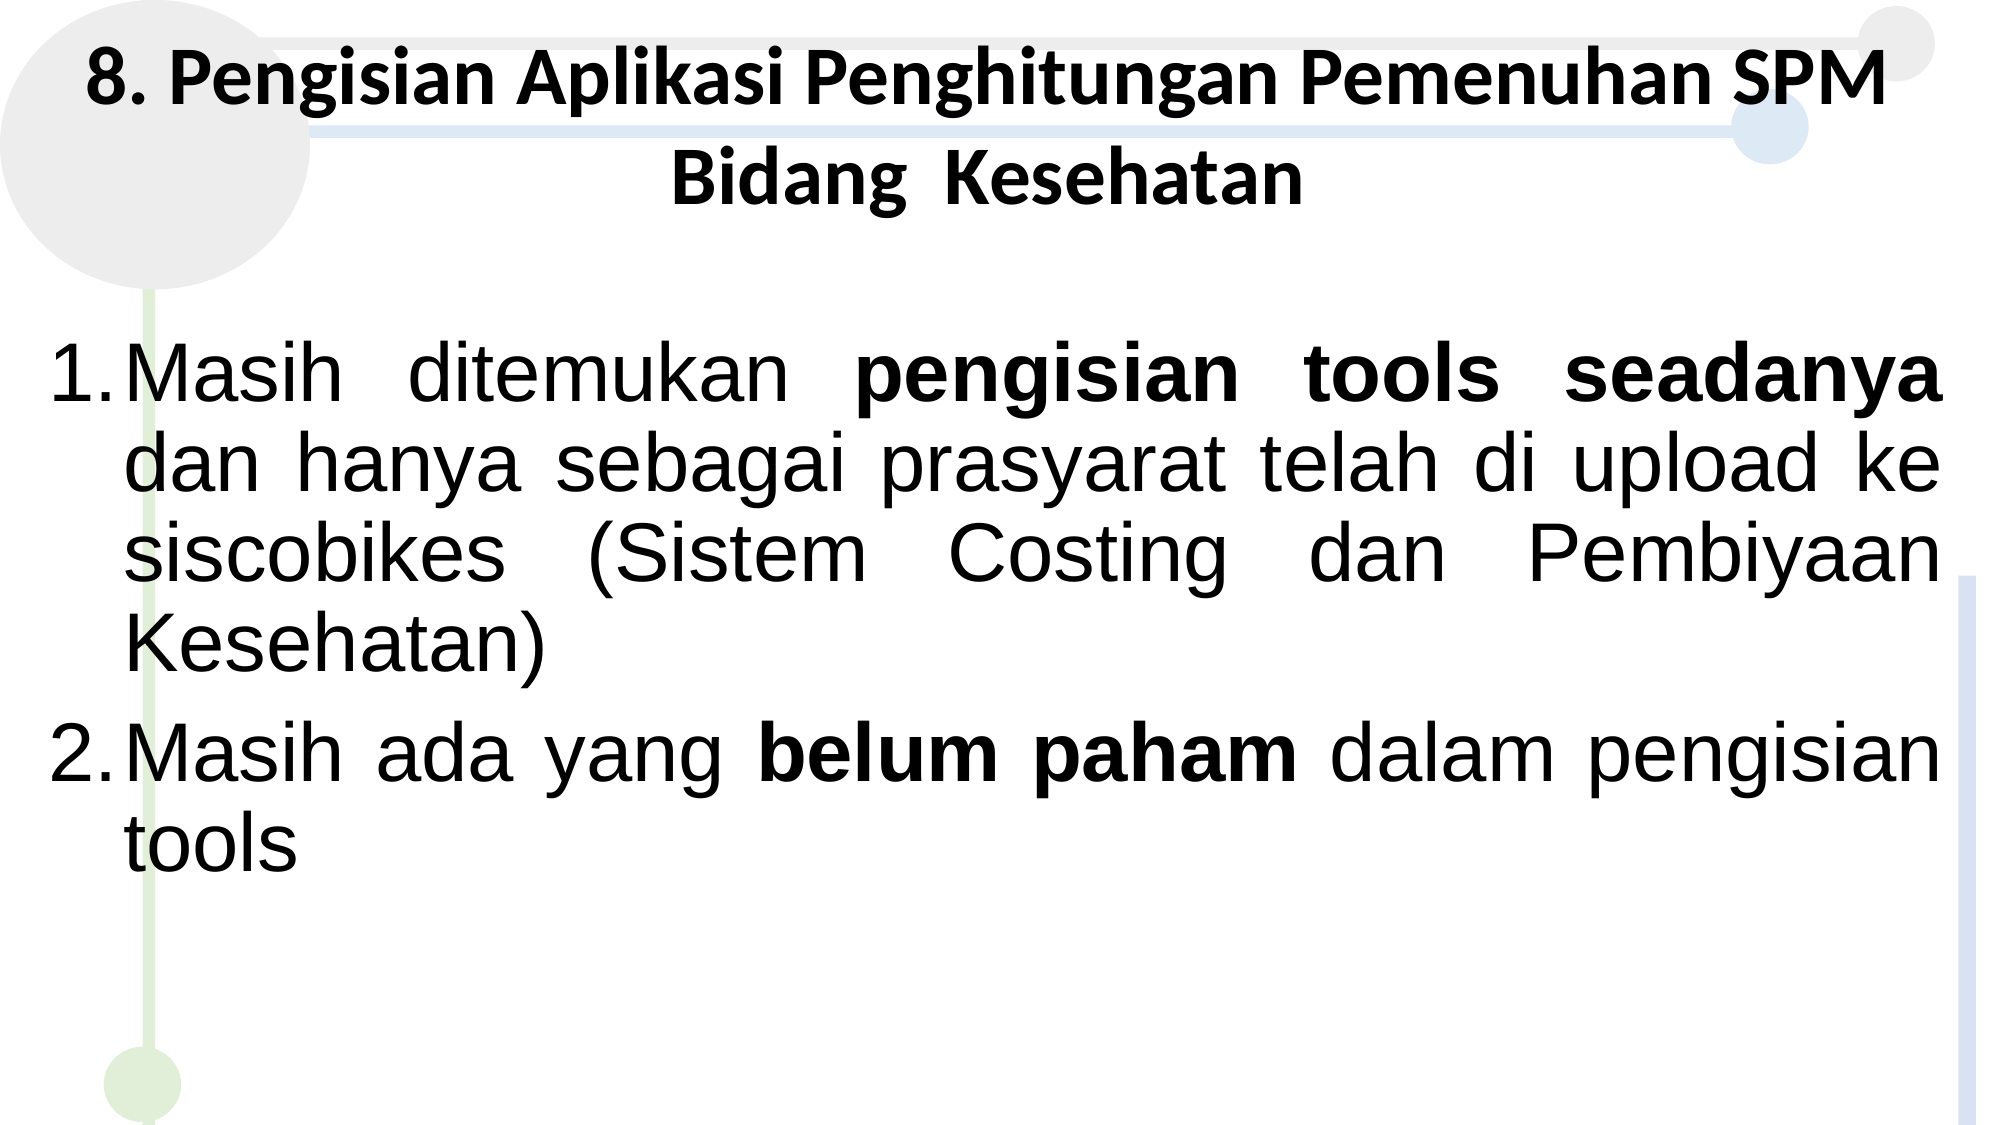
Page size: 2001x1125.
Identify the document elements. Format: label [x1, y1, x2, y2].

text_box [0, 0, 1977, 1125]
